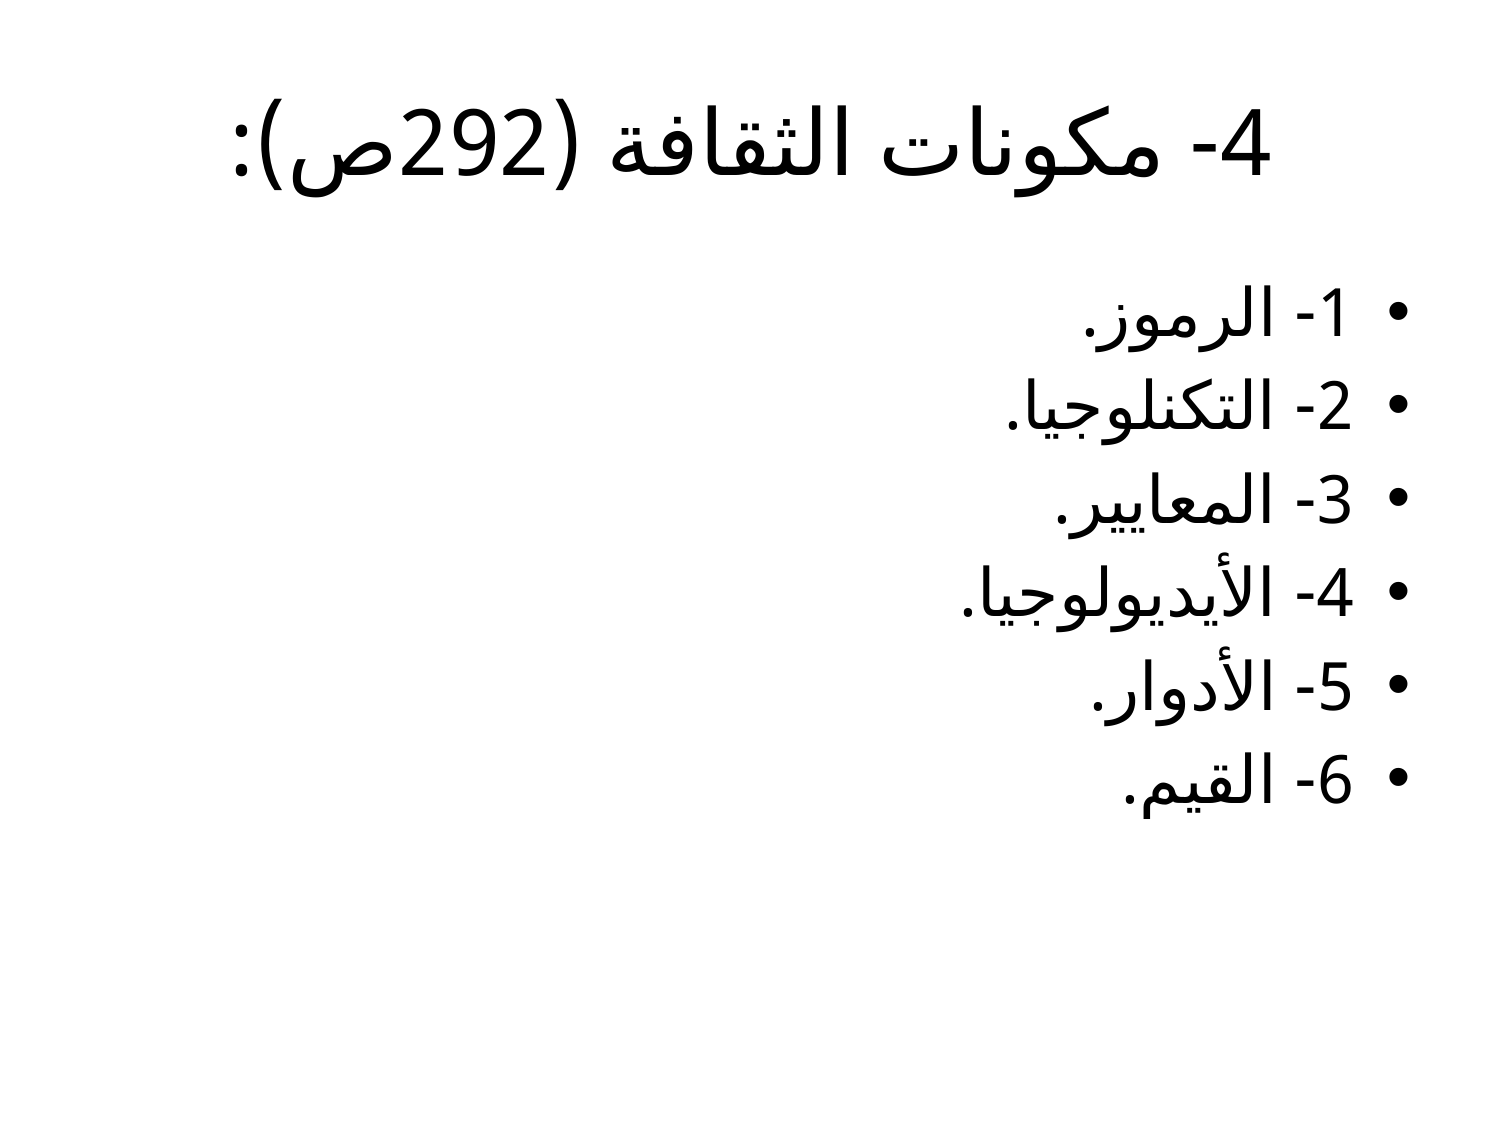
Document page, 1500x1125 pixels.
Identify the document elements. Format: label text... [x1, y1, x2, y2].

list 1- الرموز. 2- التكنلوجيا. 3- المعايير. 4- الأيديولوجيا. 5- الأدوار. 6- القيم. [75, 262, 1425, 1005]
title 4- مكونات الثقافة (292ص): [75, 45, 1425, 233]
